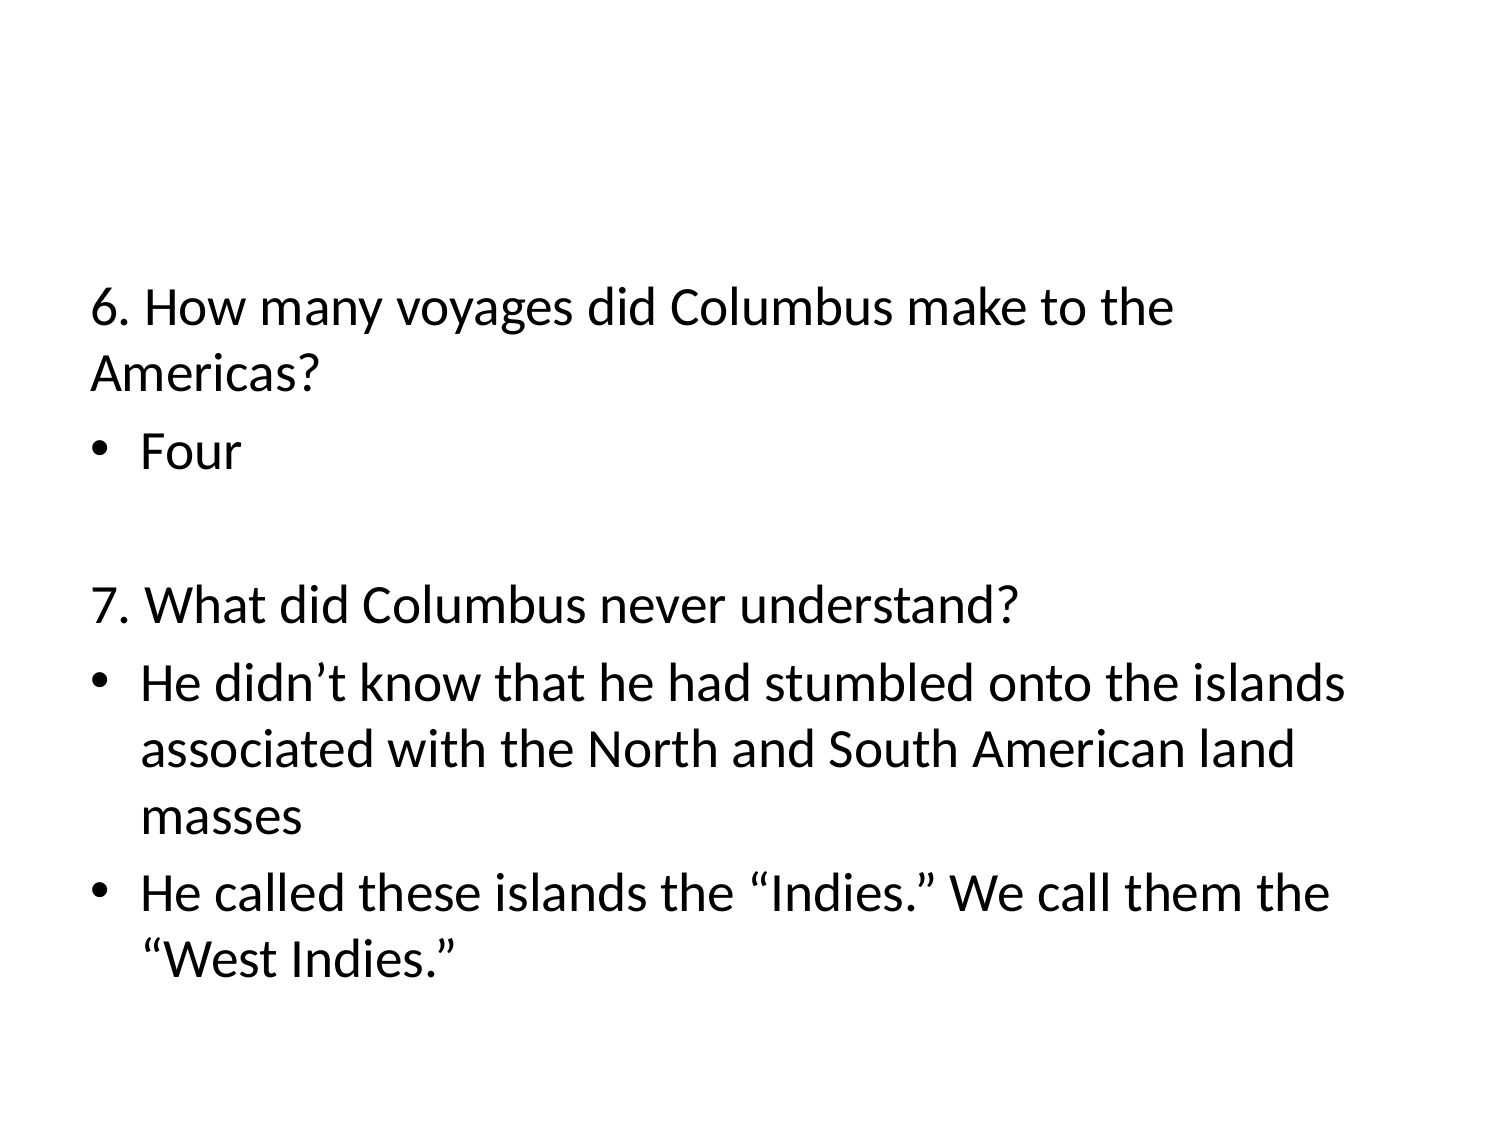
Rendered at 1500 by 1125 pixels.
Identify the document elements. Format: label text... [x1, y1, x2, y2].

list 6. How many voyages did Columbus make to the Americas? Four 7. What did Columbus never understand? He didn’t know that he had stumbled onto the islands associated with the North and South American land masses He called these islands the “Indies.” We call them the “West Indies.” [75, 262, 1425, 1005]
